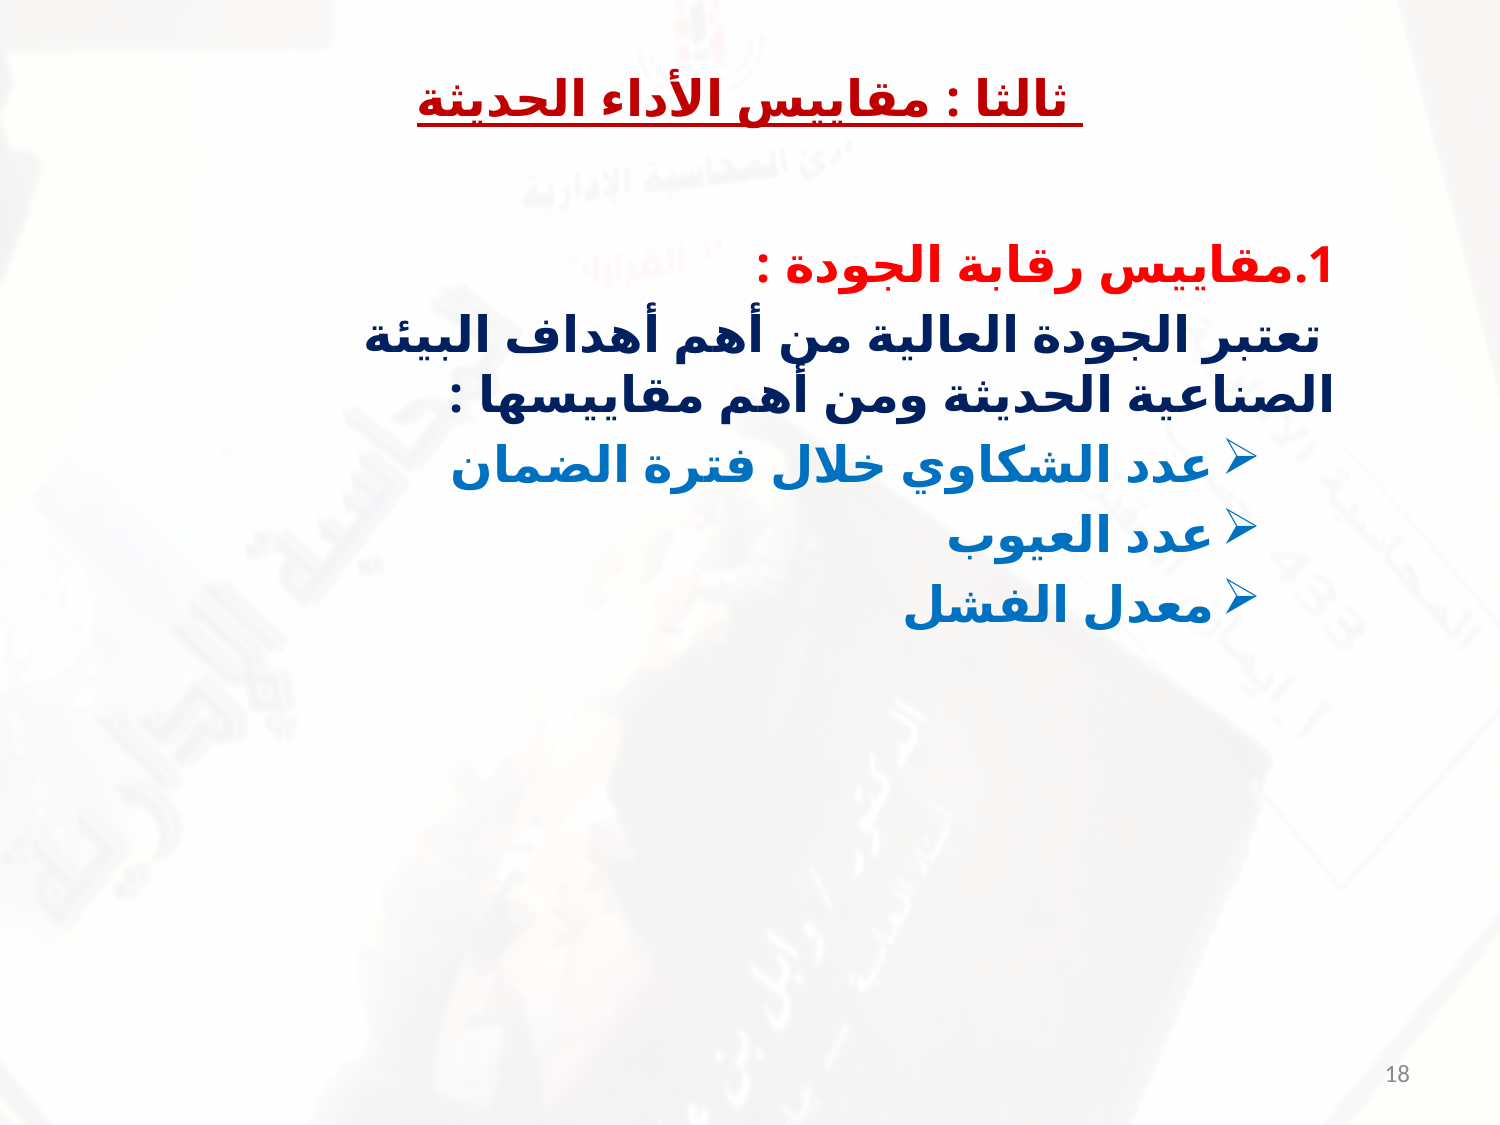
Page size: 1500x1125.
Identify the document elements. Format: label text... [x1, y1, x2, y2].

list 1.مقاييس رقابة الجودة : تعتبر الجودة العالية من أهم أهداف البيئة الصناعية الحديثة ومن أهم مقاييسها : عدد الشكاوي خلال فترة الضمان عدد العيوب معدل الفشل [162, 224, 1425, 1075]
slide_number 18 [1074, 1042, 1425, 1103]
title ثالثا : مقاييس الأداء الحديثة [75, 24, 1425, 168]
